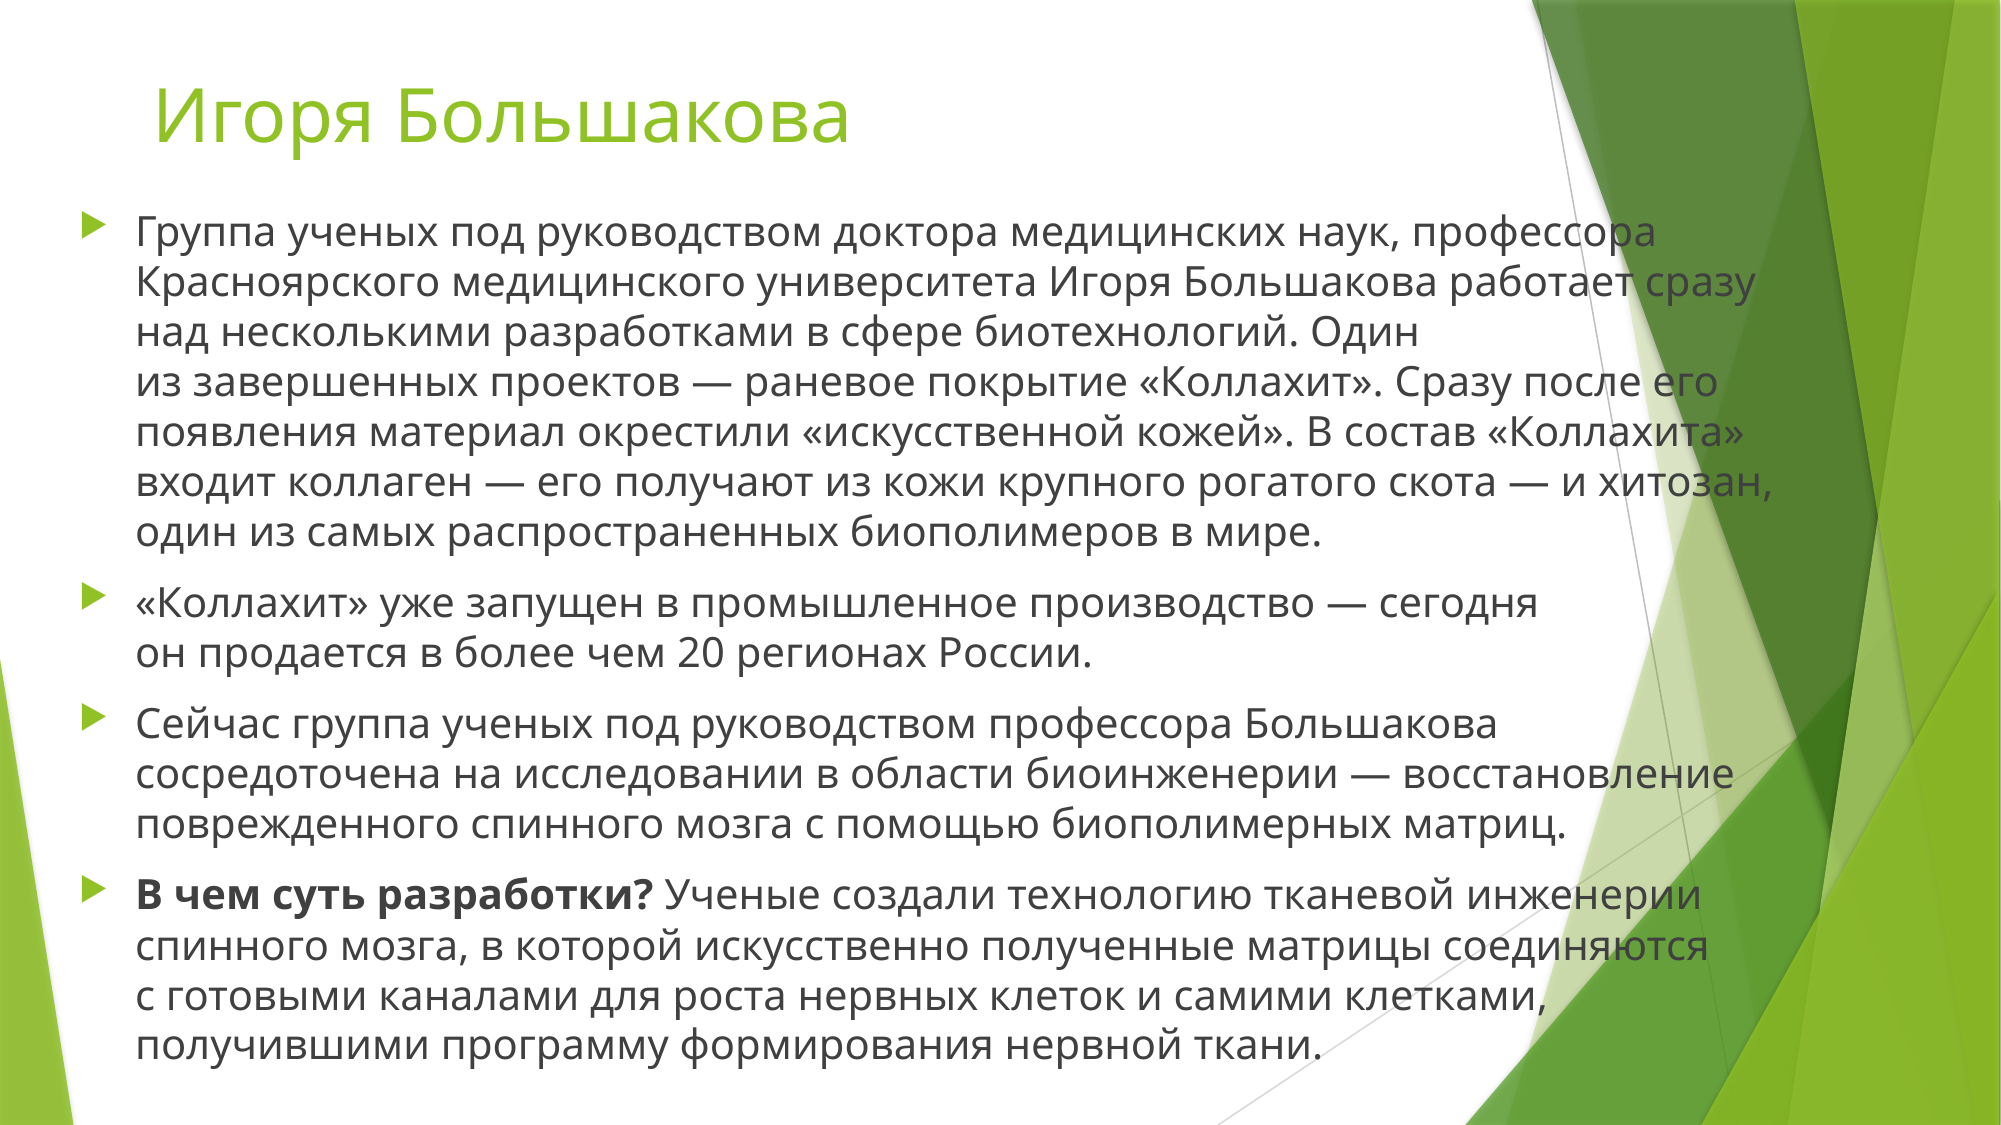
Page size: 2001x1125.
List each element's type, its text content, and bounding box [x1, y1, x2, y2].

list Группа ученых под руководством доктора медицинских наук, профессора Красноярского медицинского университета Игоря Большакова работает сразу над несколькими разработками в сфере биотехнологий. Один из завершенных проектов — раневое покрытие «Коллахит». Сразу после его появления материал окрестили «искусственной кожей». В состав «Коллахита» входит коллаген — его получают из кожи крупного рогатого скота — и хитозан, один из самых распространенных биополимеров в мире. «Коллахит» уже запущен в промышленное производство — сегодня он продается в более чем 20 регионах России. Сейчас группа ученых под руководством профессора Большакова сосредоточена на исследовании в области биоинженерии — восстановление поврежденного спинного мозга с помощью биополимерных матриц. В чем суть разработки? Ученые создали технологию тканевой инженерии спинного мозга, в которой искусственно полученные матрицы соединяются с готовыми каналами для роста нервных клеток и самими клетками, получившими программу формирования нервной ткани. [63, 197, 1789, 1084]
title Игоря Большакова [137, 59, 872, 174]
